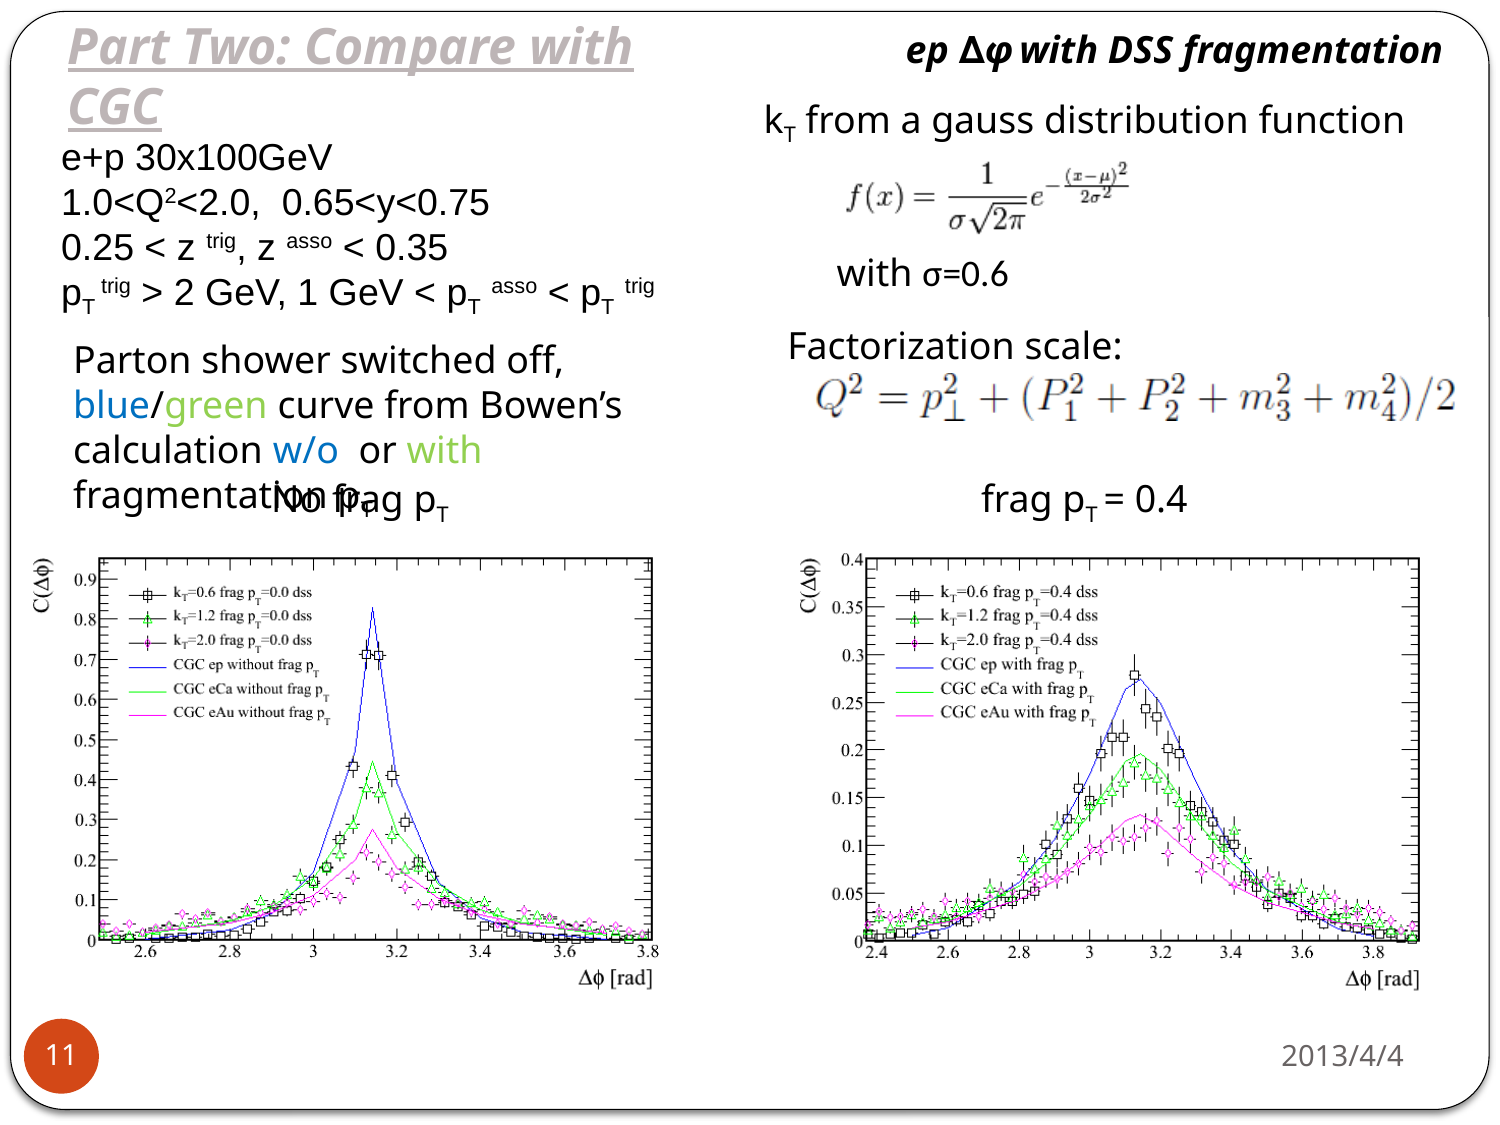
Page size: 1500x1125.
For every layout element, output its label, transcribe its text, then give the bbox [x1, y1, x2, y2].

picture [808, 373, 1458, 421]
slide_number 11 [23, 1023, 99, 1094]
picture [22, 540, 719, 1012]
text_box Factorization scale: [772, 314, 1138, 375]
picture [806, 148, 1184, 243]
list ep ∆φ with DSS fragmentation [750, 19, 1459, 80]
text_box kT from a gauss distribution function [748, 88, 1421, 155]
title Part Two: Compare with CGC [53, 6, 703, 125]
text_box frag pT = 0.4 [966, 467, 1203, 534]
text_box e+p 30x100GeV 1.0<Q2<2.0, 0.65<y<0.75 0.25 < z trig, z asso < 0.35 pT trig > 2 GeV, 1 GeV < pT asso < pT trig [46, 125, 732, 335]
text_box with σ=0.6 [821, 252, 1024, 302]
text_box Parton shower switched off, blue/green curve from Bowen’s calculation w/o or with fragmentation pT [58, 328, 697, 530]
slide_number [1012, 1019, 1419, 1094]
picture [790, 538, 1483, 1010]
text_box No frag pT [256, 467, 464, 534]
